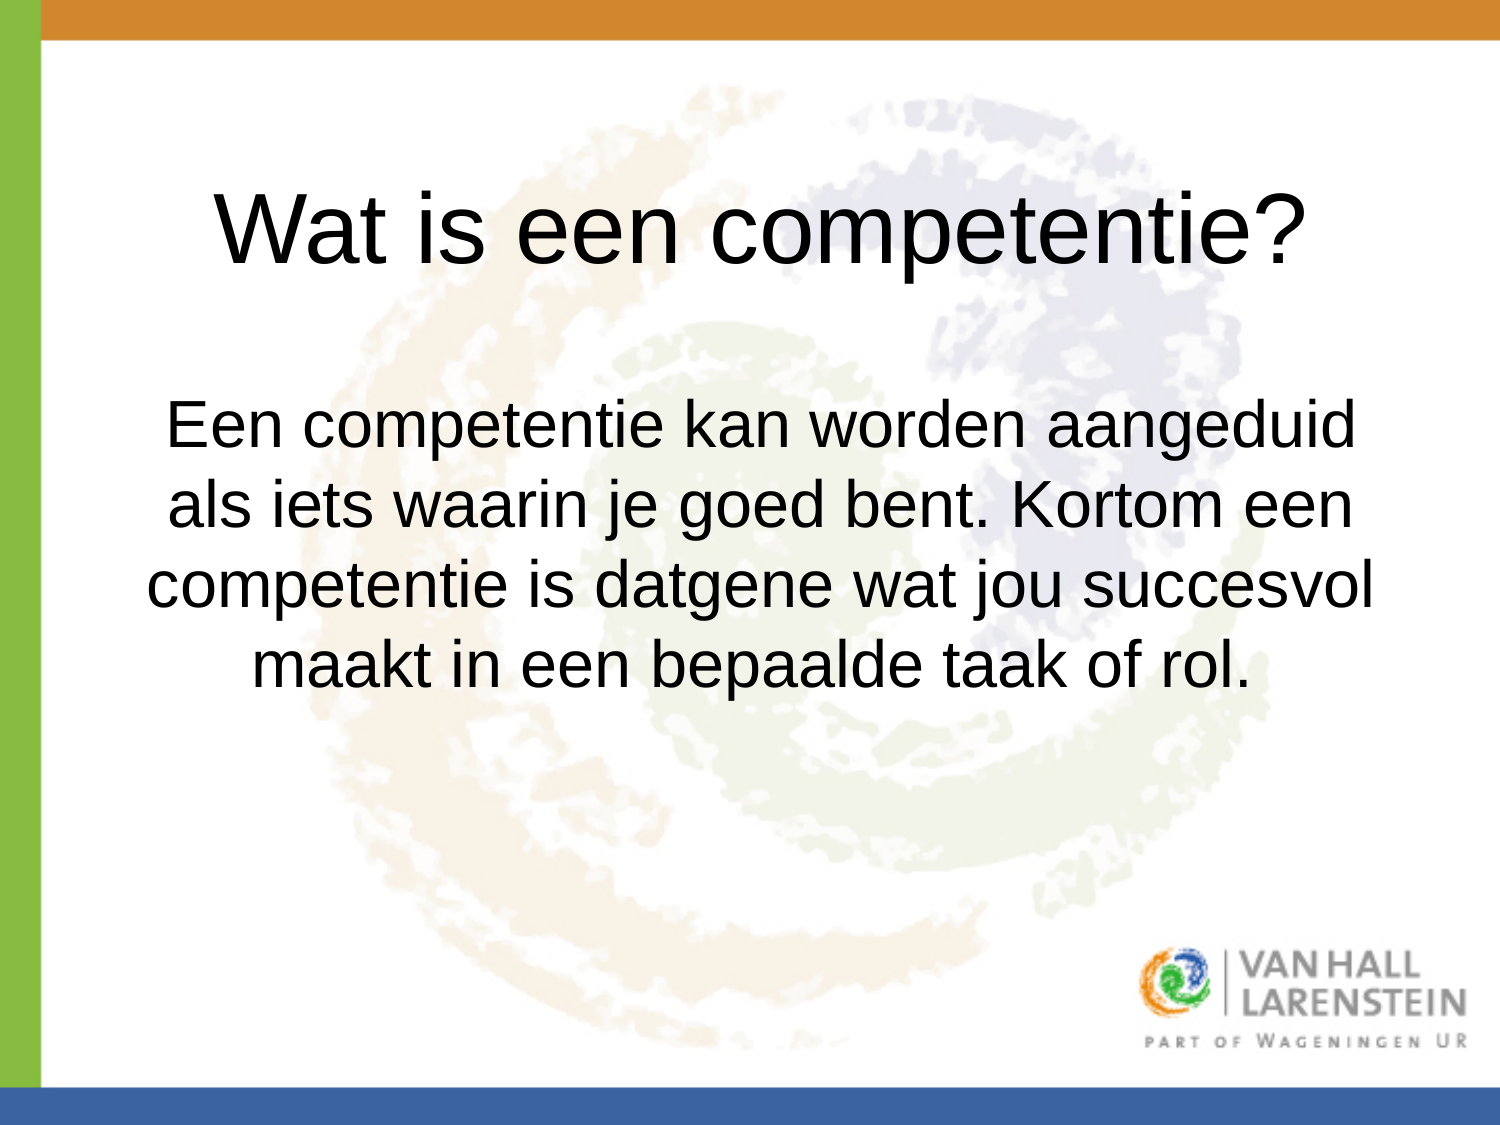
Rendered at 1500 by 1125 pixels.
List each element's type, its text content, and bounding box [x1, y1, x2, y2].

subtitle Een competentie kan worden aangeduid als iets waarin je goed bent. Kortom een competentie is datgene wat jou succesvol maakt in een bepaalde taak of rol. [123, 373, 1400, 858]
picture [0, 0, 1500, 1125]
title Wat is een competentie? [123, 160, 1399, 291]
